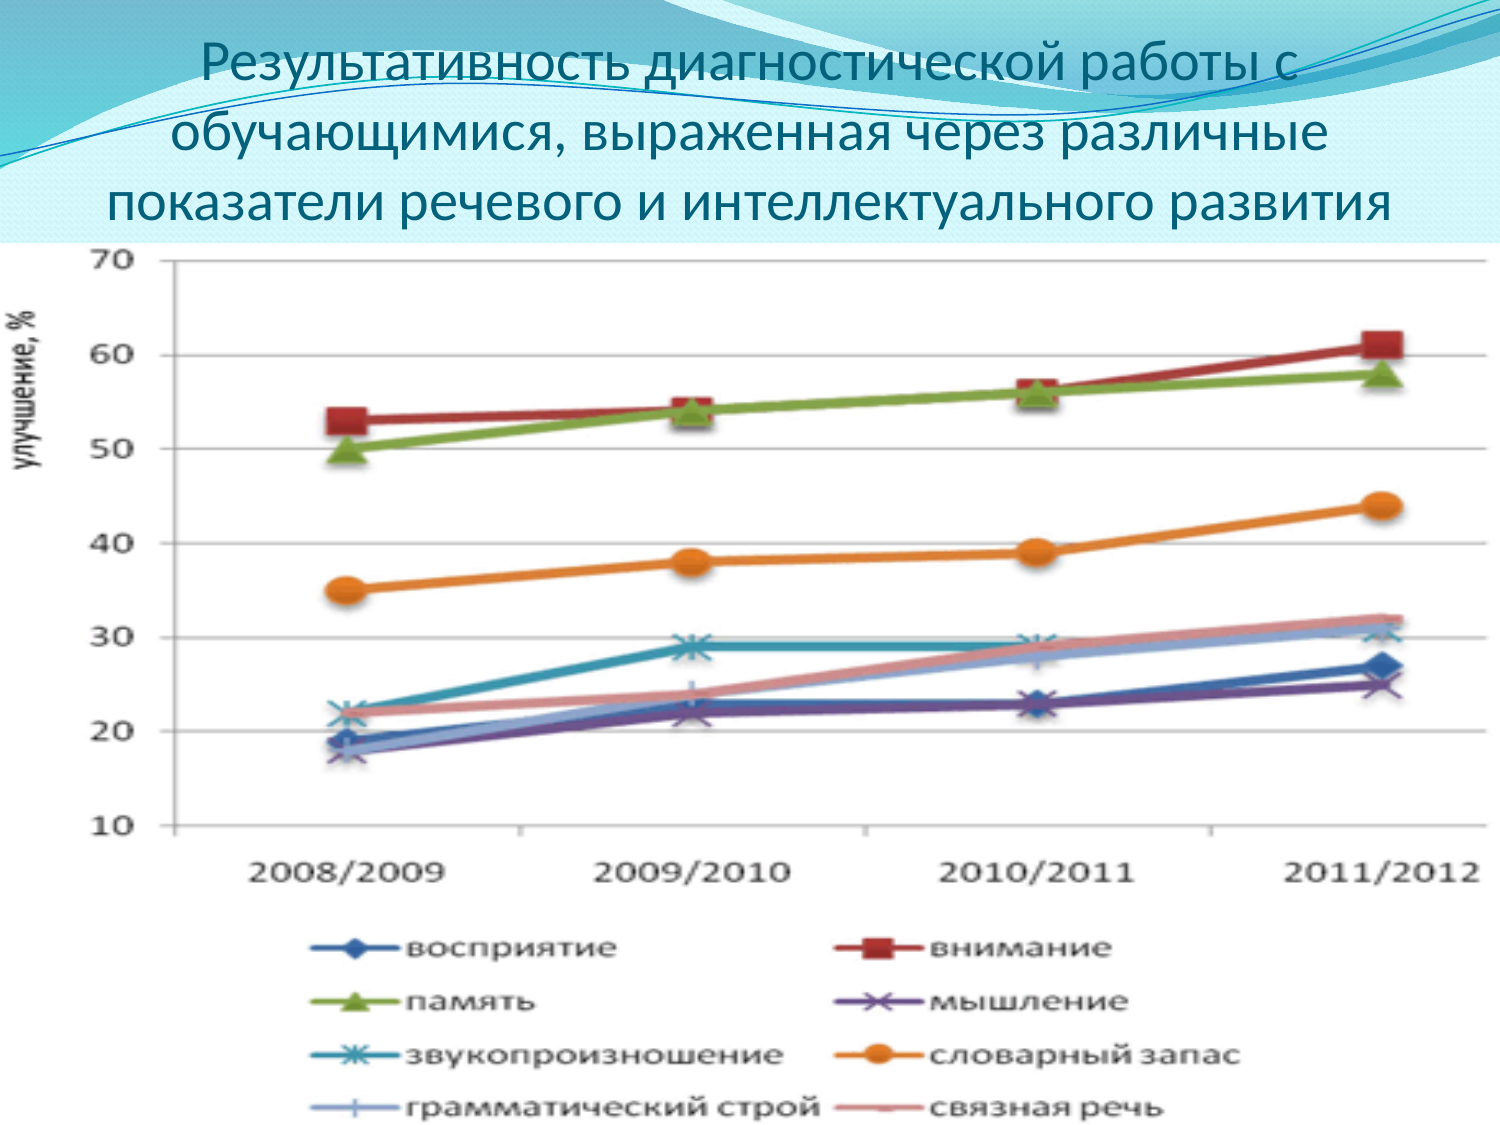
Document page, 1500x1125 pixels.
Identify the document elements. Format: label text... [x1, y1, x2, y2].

title Результативность диагностической работы с обучающимися, выраженная через различные показатели речевого и интеллектуального развития [75, 75, 1425, 233]
picture [0, 243, 1500, 1125]
